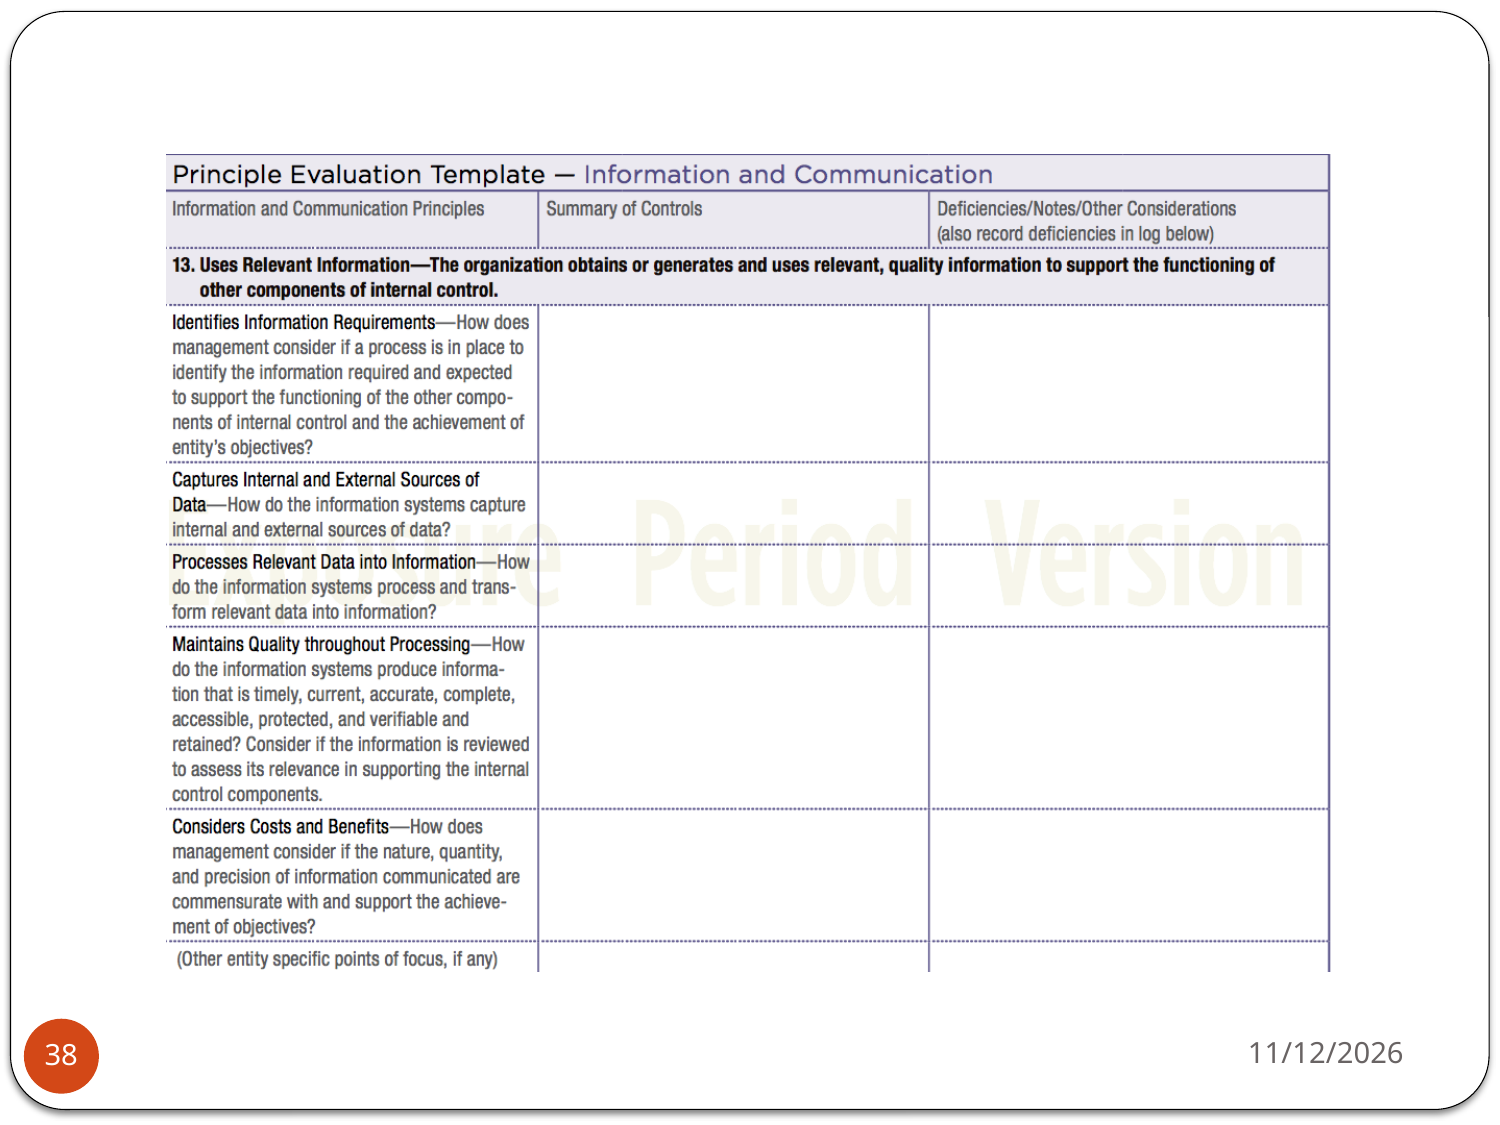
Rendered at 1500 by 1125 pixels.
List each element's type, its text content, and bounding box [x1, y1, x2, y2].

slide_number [1012, 1015, 1419, 1094]
slide_number 38 [23, 1018, 99, 1094]
picture [166, 152, 1334, 973]
